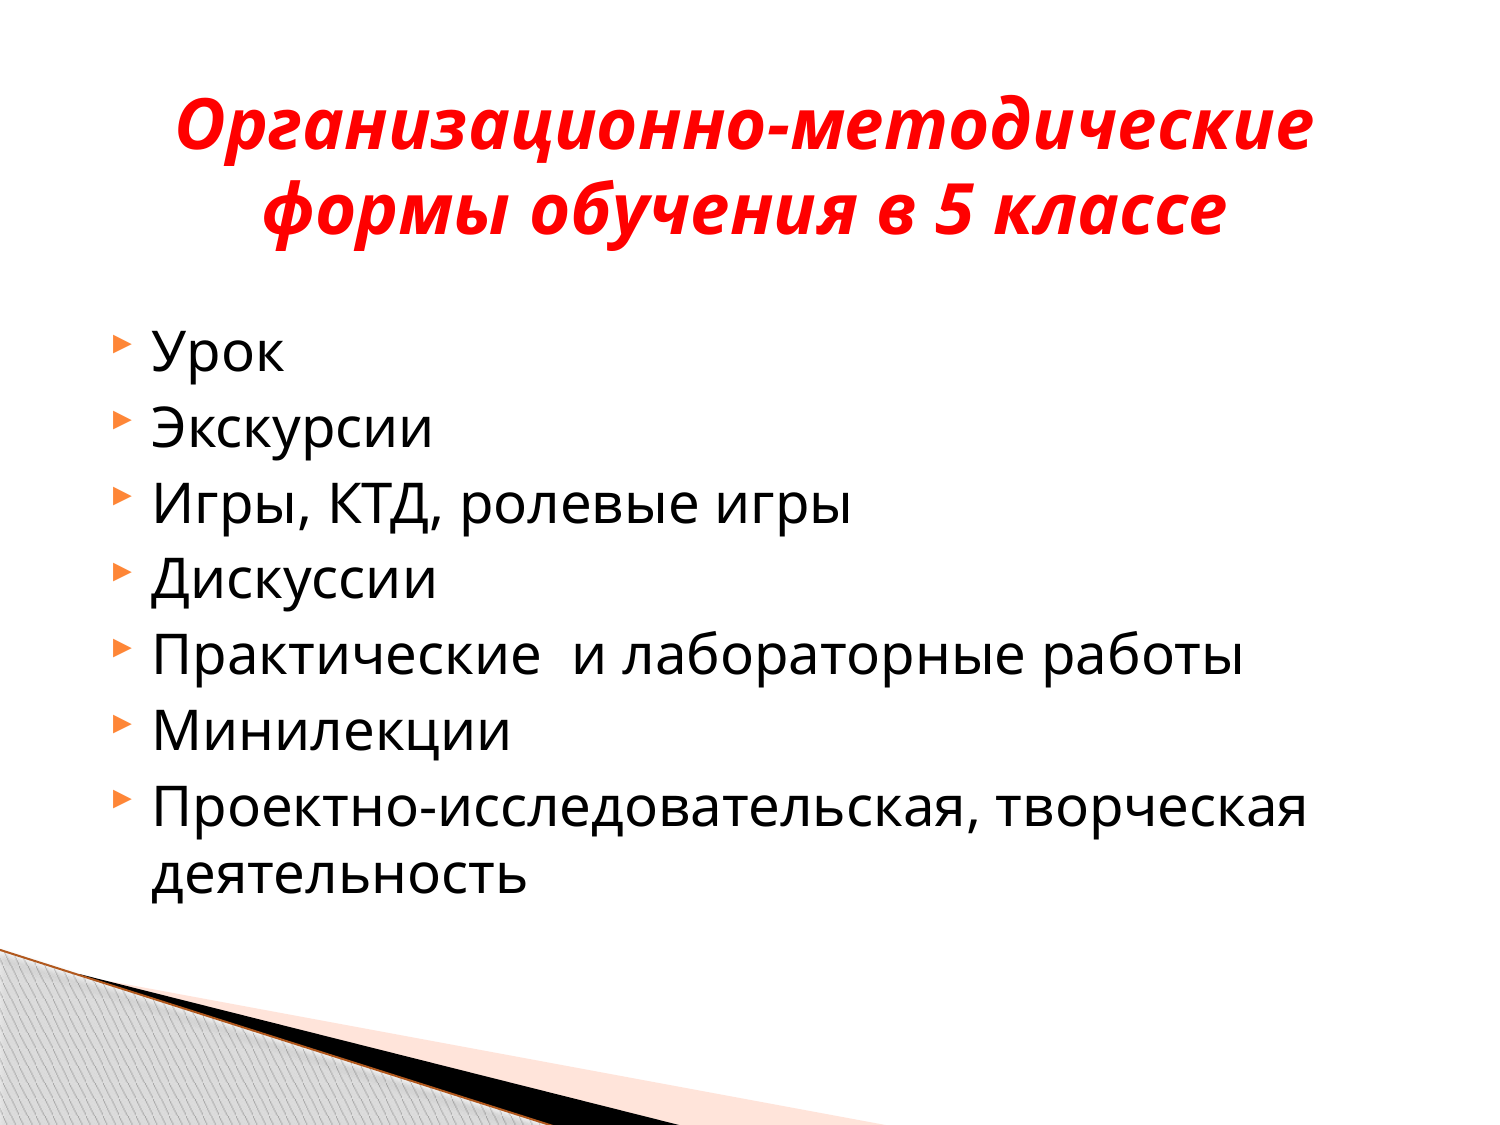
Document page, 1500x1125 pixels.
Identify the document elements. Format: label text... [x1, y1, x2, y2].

list Урок Экскурсии Игры, КТД, ролевые игры Дискуссии Практические и лабораторные работы Минилекции Проектно-исследовательская, творческая деятельность [76, 231, 1428, 975]
title Организационно-методические формы обучения в 5 классе [70, 70, 1421, 258]
